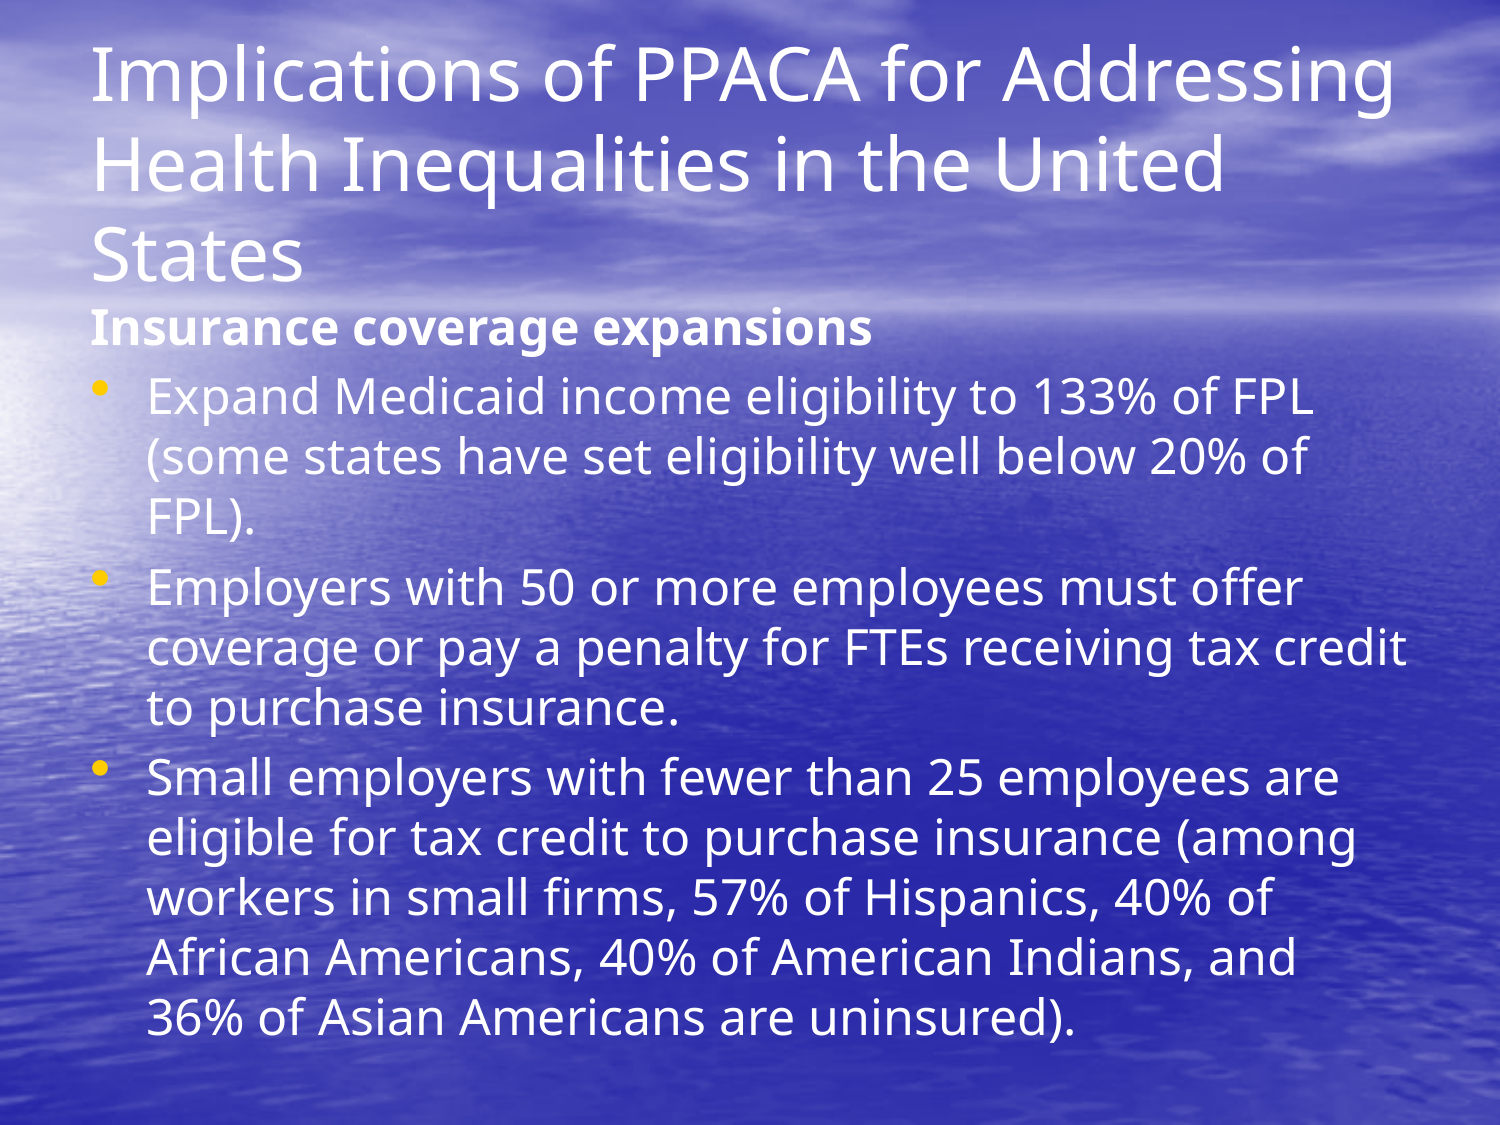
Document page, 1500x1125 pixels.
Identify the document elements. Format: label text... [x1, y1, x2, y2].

list Insurance coverage expansions Expand Medicaid income eligibility to 133% of FPL (some states have set eligibility well below 20% of FPL). Employers with 50 or more employees must offer coverage or pay a penalty for FTEs receiving tax credit to purchase insurance. Small employers with fewer than 25 employees are eligible for tax credit to purchase insurance (among workers in small firms, 57% of Hispanics, 40% of African Americans, 40% of American Indians, and 36% of Asian Americans are uninsured). [74, 287, 1426, 988]
title Implications of PPACA for Addressing Health Inequalities in the United States [74, 47, 1426, 276]
